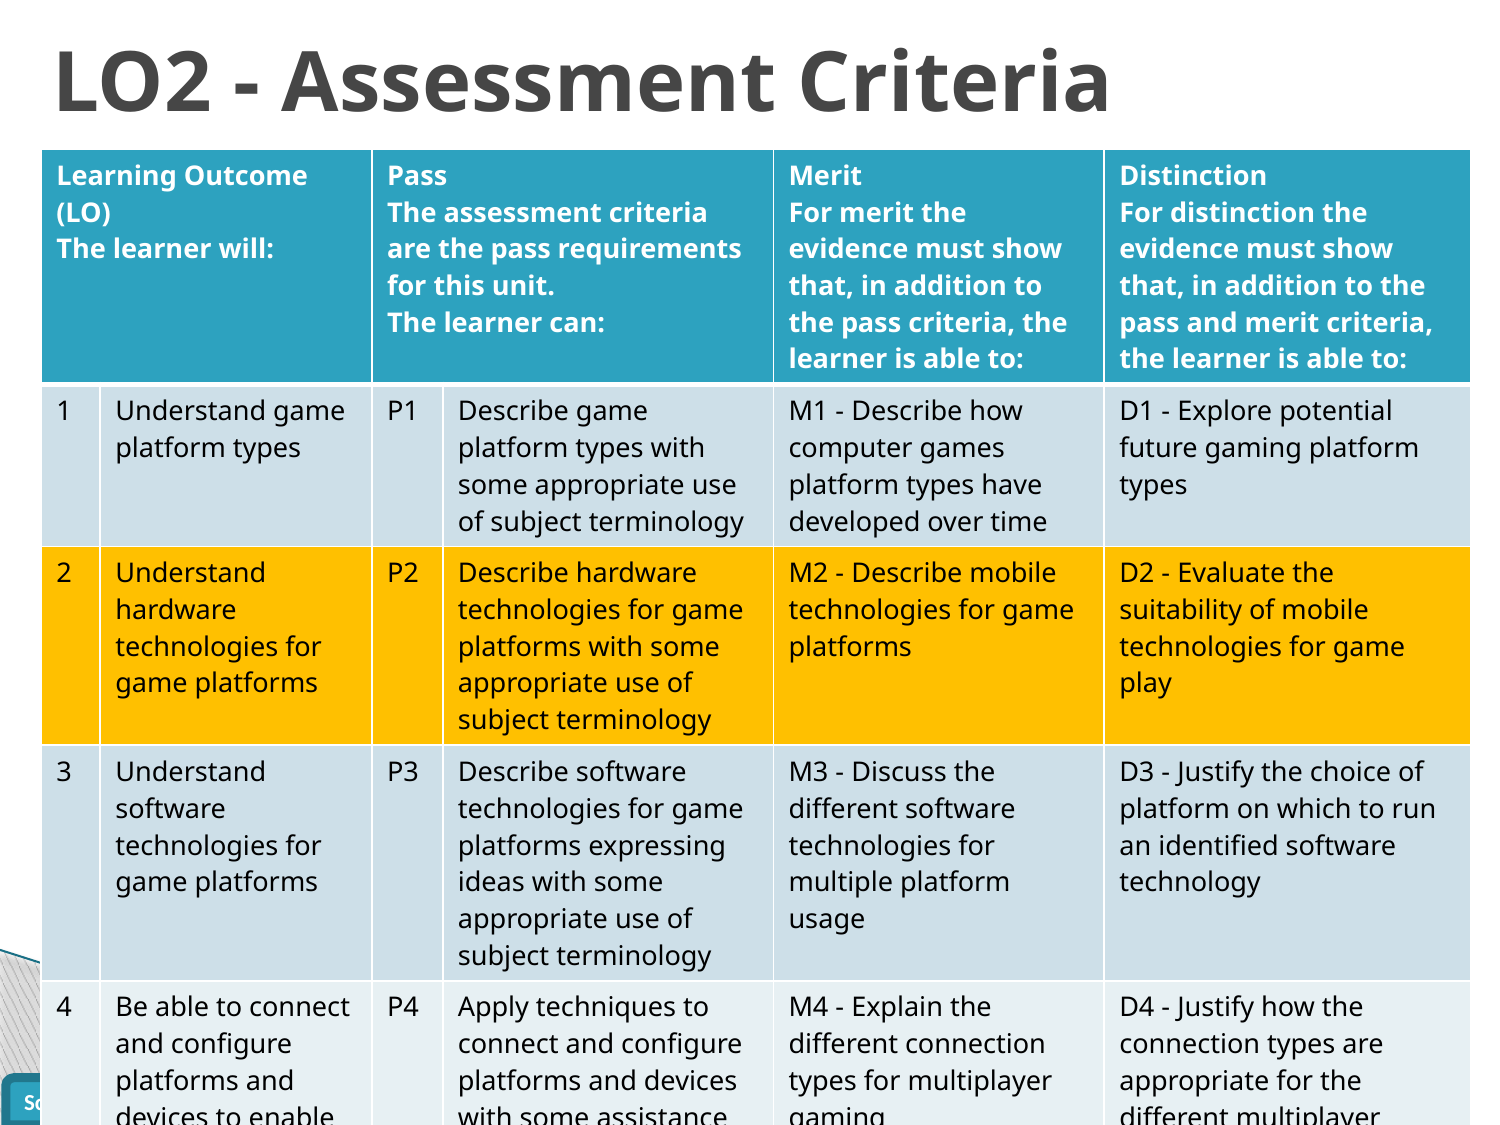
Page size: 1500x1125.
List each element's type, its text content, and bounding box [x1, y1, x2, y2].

table_cell Describe software technologies for game platforms expressing ideas with some appropriate use of subject terminology [444, 746, 773, 980]
table_header Distinction For distinction the evidence must show that, in addition to the pass and merit criteria, the learner is able to: [1105, 150, 1470, 382]
table_cell Describe game platform types with some appropriate use of subject terminology [444, 387, 773, 546]
table_cell Be able to connect and configure platforms and devices to enable gameplay [101, 982, 371, 1125]
table_cell P3 [373, 746, 442, 980]
table_cell P4 [373, 982, 442, 1125]
table_cell Understand software technologies for game platforms [101, 746, 371, 980]
table_cell 1 [42, 387, 99, 546]
table_cell M1 - Describe how computer games platform types have developed over time [774, 387, 1103, 546]
table_cell 2 [42, 547, 99, 744]
table_header Merit For merit the evidence must show that, in addition to the pass criteria, the learner is able to: [774, 150, 1103, 382]
table_cell Apply techniques to connect and configure platforms and devices with some assistance [444, 982, 773, 1125]
table_cell M2 - Describe mobile technologies for game platforms [774, 547, 1103, 744]
table_cell 4 [42, 982, 99, 1125]
table_header Learning Outcome (LO) The learner will: [42, 150, 371, 382]
table_cell P2 [373, 547, 442, 744]
table_header Pass The assessment criteria are the pass requirements for this unit. The learner can: [373, 150, 773, 382]
table_cell D3 - Justify the choice of platform on which to run an identified software technology [1105, 746, 1470, 980]
table_cell D4 - Justify how the connection types are appropriate for the different multiplayer gaming experiences [1105, 982, 1470, 1125]
table_cell Describe hardware technologies for game platforms with some appropriate use of subject terminology [444, 547, 773, 744]
title LO2 - Assessment Criteria [37, 19, 1471, 138]
table_cell M3 - Discuss the different software technologies for multiple platform usage [774, 746, 1103, 980]
table_cell 3 [42, 746, 99, 980]
table_cell D2 - Evaluate the suitability of mobile technologies for game play [1105, 547, 1470, 744]
table_cell Understand hardware technologies for game platforms [101, 547, 371, 744]
table_cell D1 - Explore potential future gaming platform types [1105, 387, 1470, 546]
table_cell Understand game platform types [101, 387, 371, 546]
table_cell M4 - Explain the different connection types for multiplayer gaming [774, 982, 1103, 1125]
table_cell P1 [373, 387, 442, 546]
